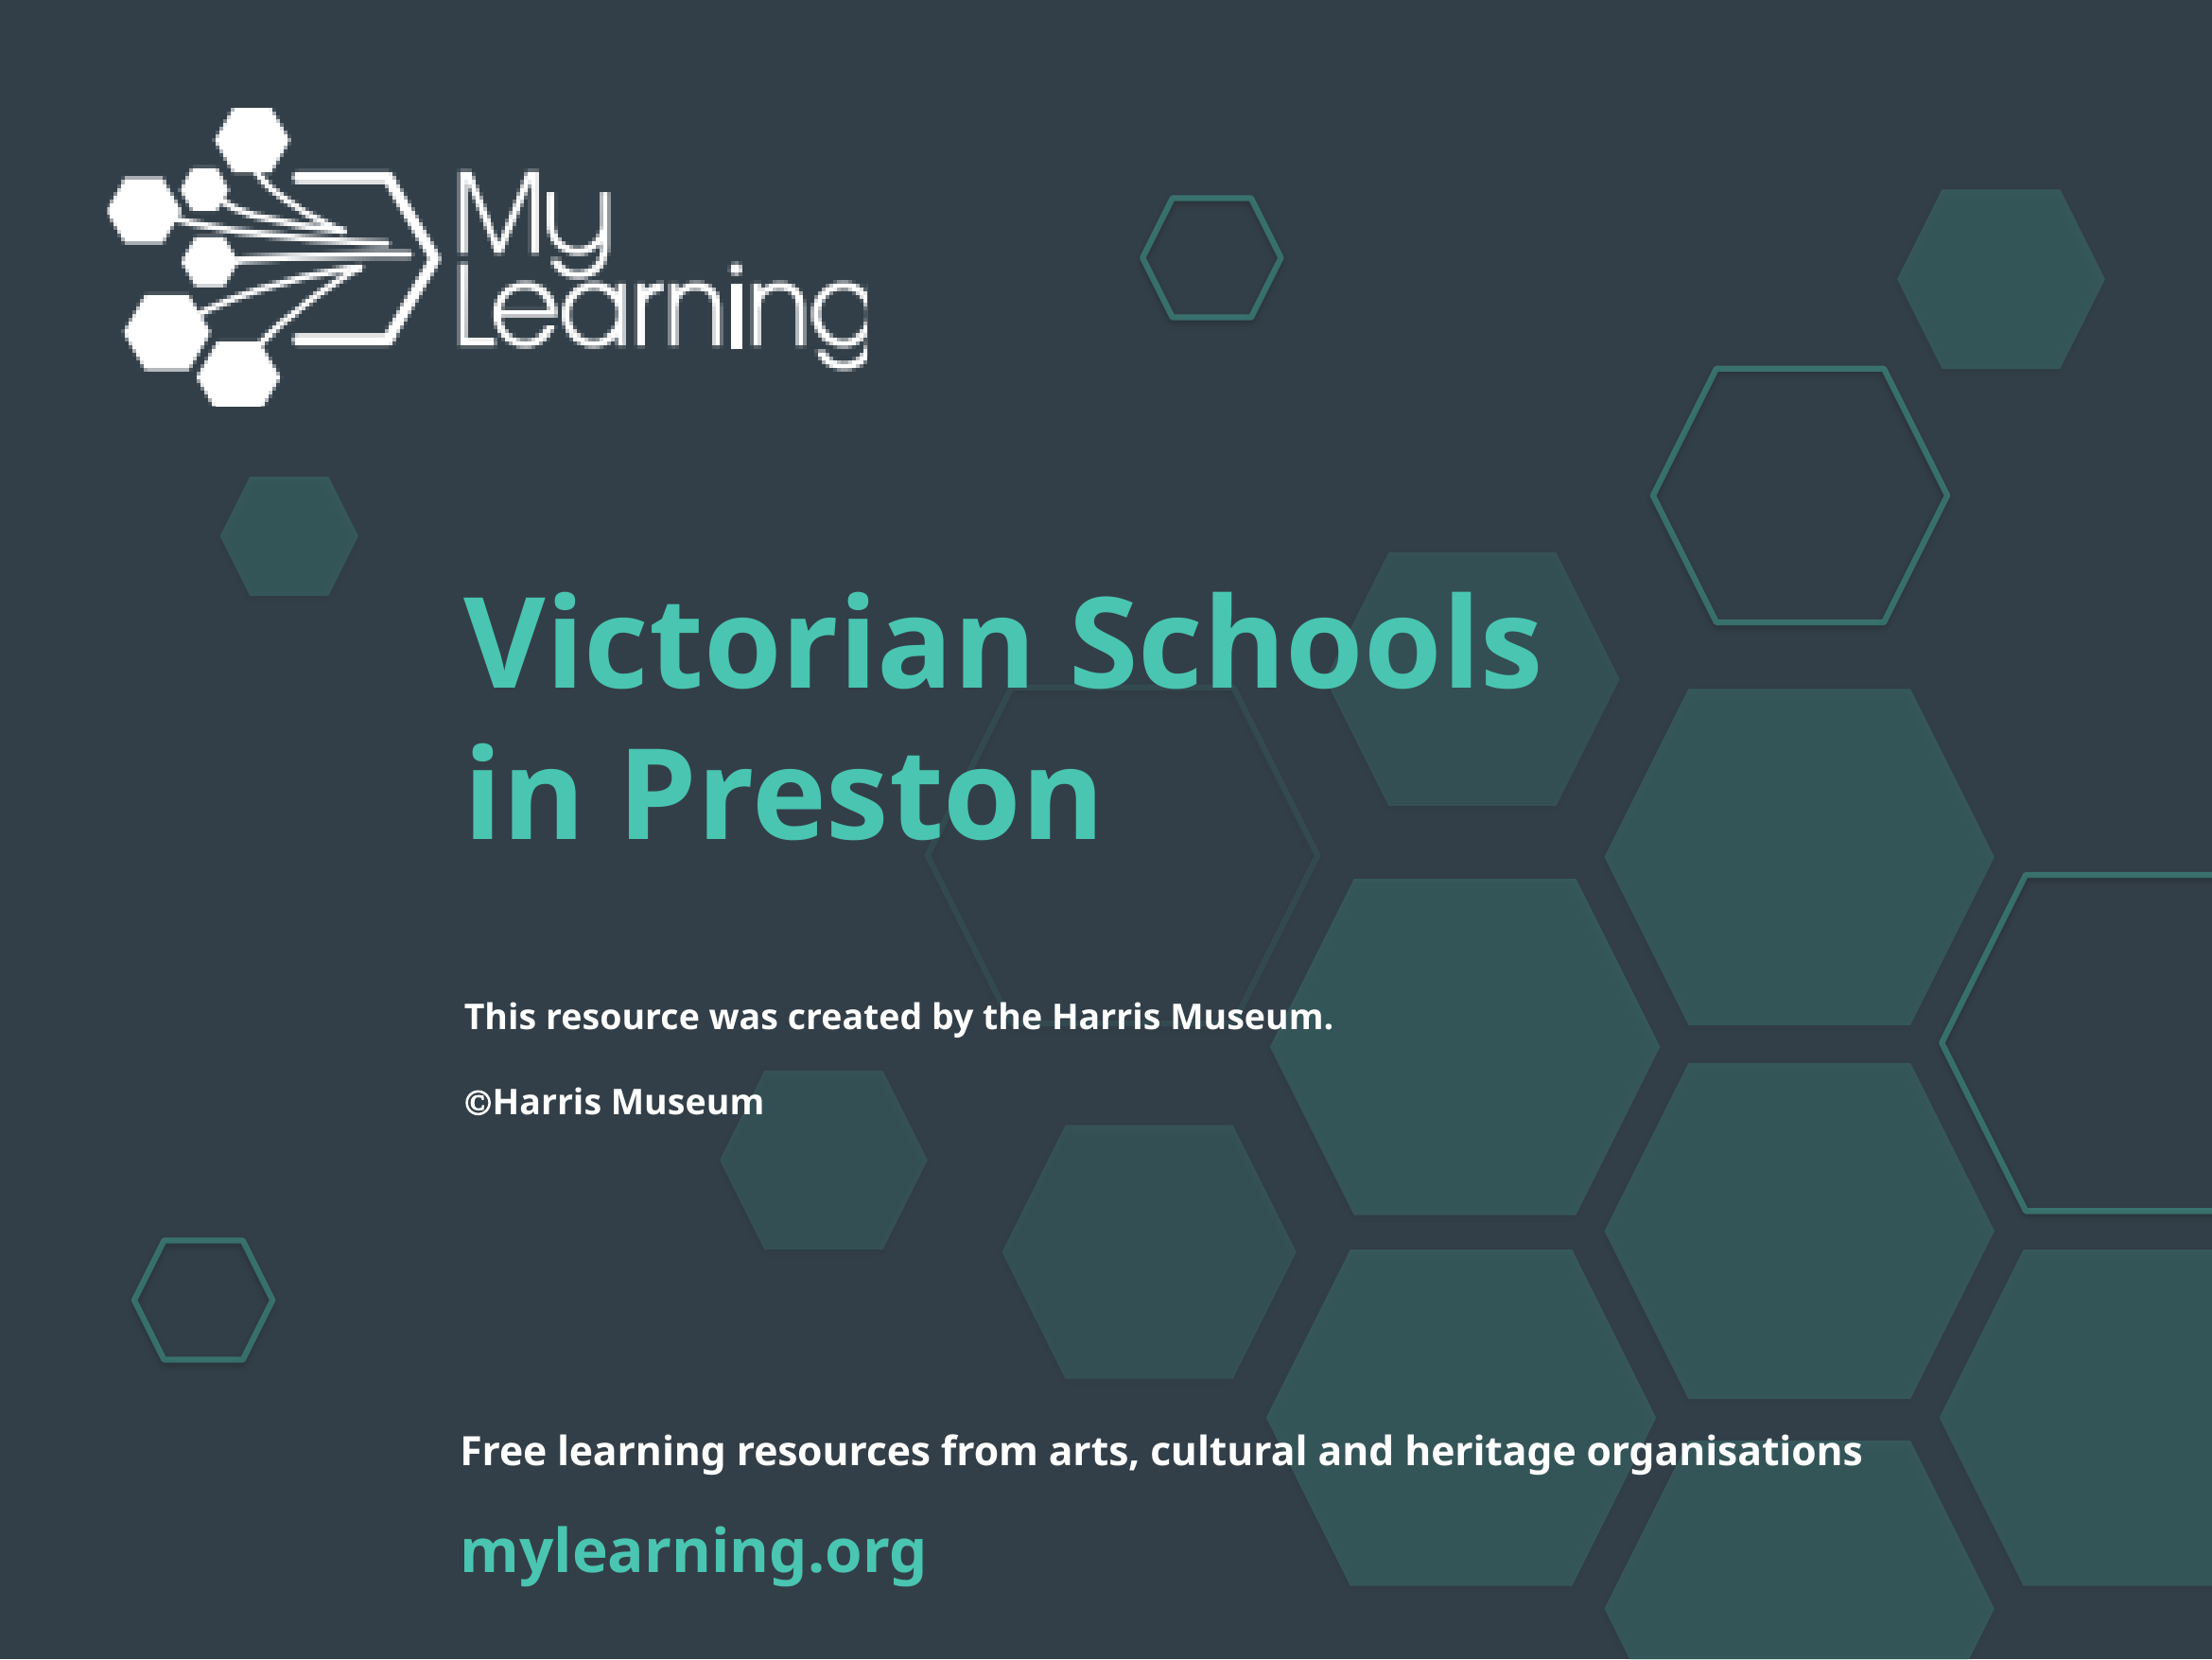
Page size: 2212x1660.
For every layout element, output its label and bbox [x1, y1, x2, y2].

picture [107, 108, 868, 408]
text_box [133, 189, 2212, 1660]
